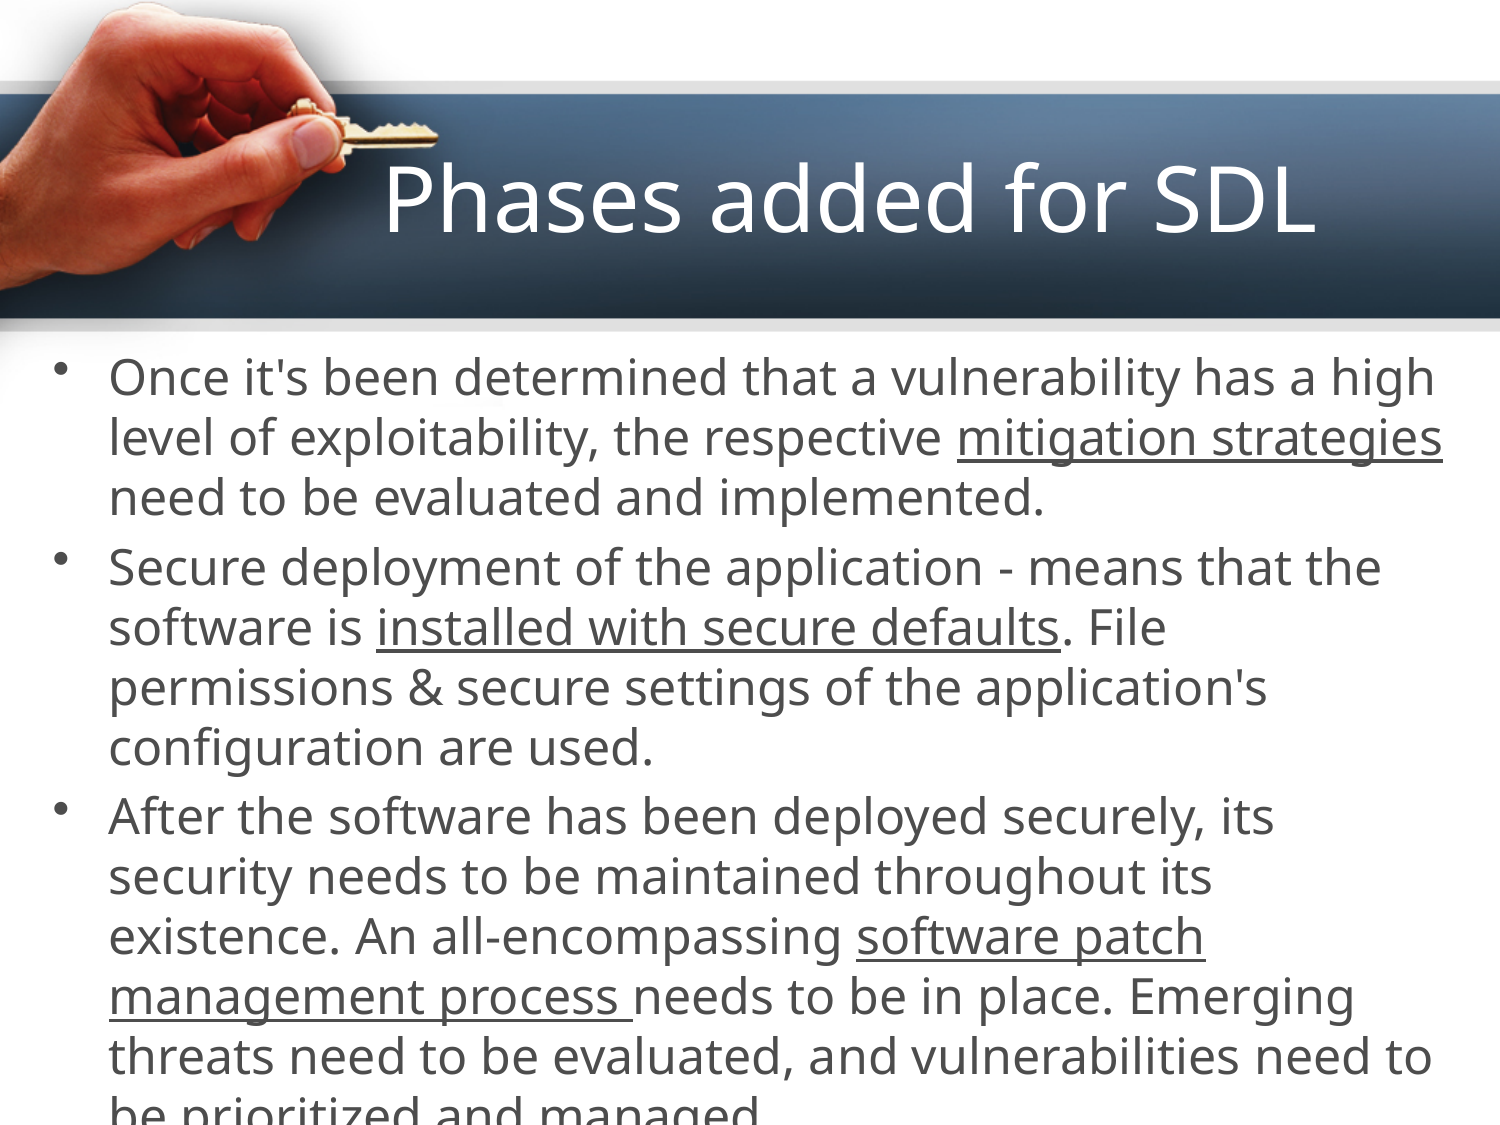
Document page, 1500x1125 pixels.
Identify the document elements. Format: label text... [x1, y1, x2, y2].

picture [0, 0, 1500, 1125]
list Once it's been determined that a vulnerability has a high level of exploitability, the respective mitigation strategies need to be evaluated and implemented. Secure deployment of the application - means that the software is installed with secure defaults. File permissions & secure settings of the application's configuration are used. After the software has been deployed securely, its security needs to be maintained throughout its existence. An all-encompassing software patch management process needs to be in place. Emerging threats need to be evaluated, and vulnerabilities need to be prioritized and managed. [37, 337, 1463, 1101]
title Phases added for SDL [249, 137, 1451, 256]
